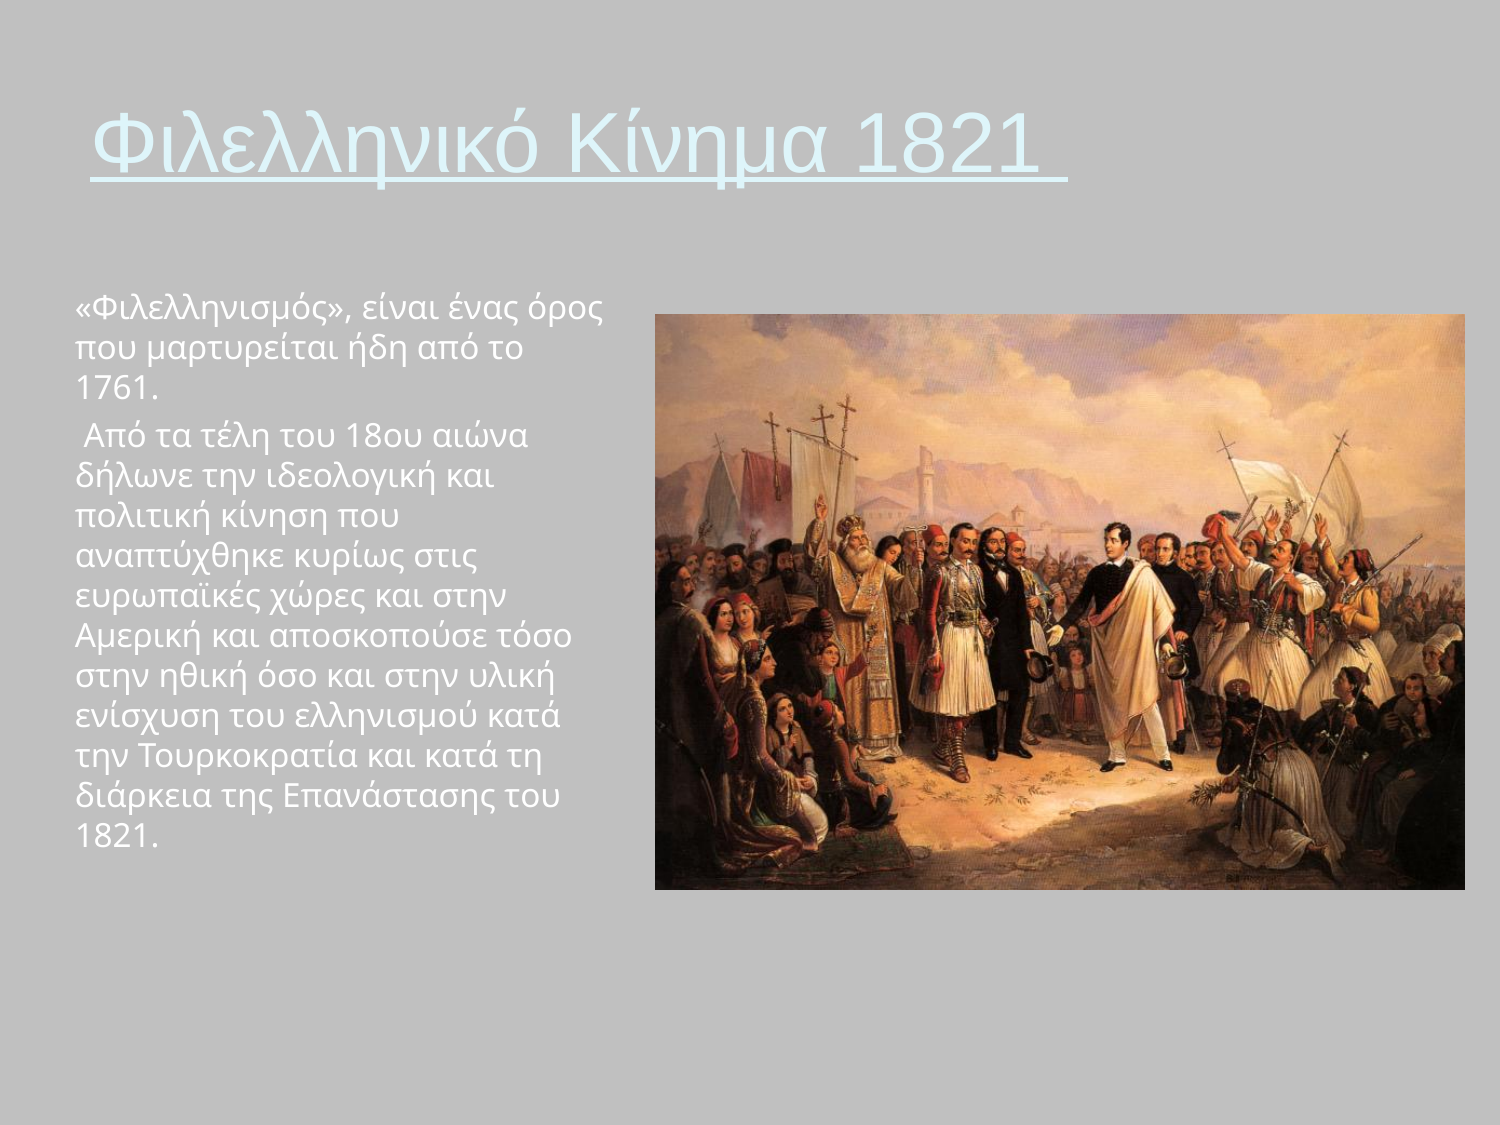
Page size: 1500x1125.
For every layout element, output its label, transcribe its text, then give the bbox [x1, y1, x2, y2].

list «Φιλελληνισμός», είναι ένας όρος που μαρτυρείται ήδη από το 1761. Από τα τέλη του 18ου αιώνα δήλωνε την ιδεολογική και πολιτική κίνηση που αναπτύχθηκε κυρίως στις ευρωπαϊκές χώρες και στην Αμερική και αποσκοπούσε τόσο στην ηθική όσο και στην υλική ενίσχυση του ελληνισμού κατά την Τουρκοκρατία και κατά τη διάρκεια της Επανάστασης του 1821. [0, 278, 632, 1000]
picture [655, 314, 1465, 890]
title Φιλελληνικό Κίνημα 1821 [75, 45, 1425, 233]
